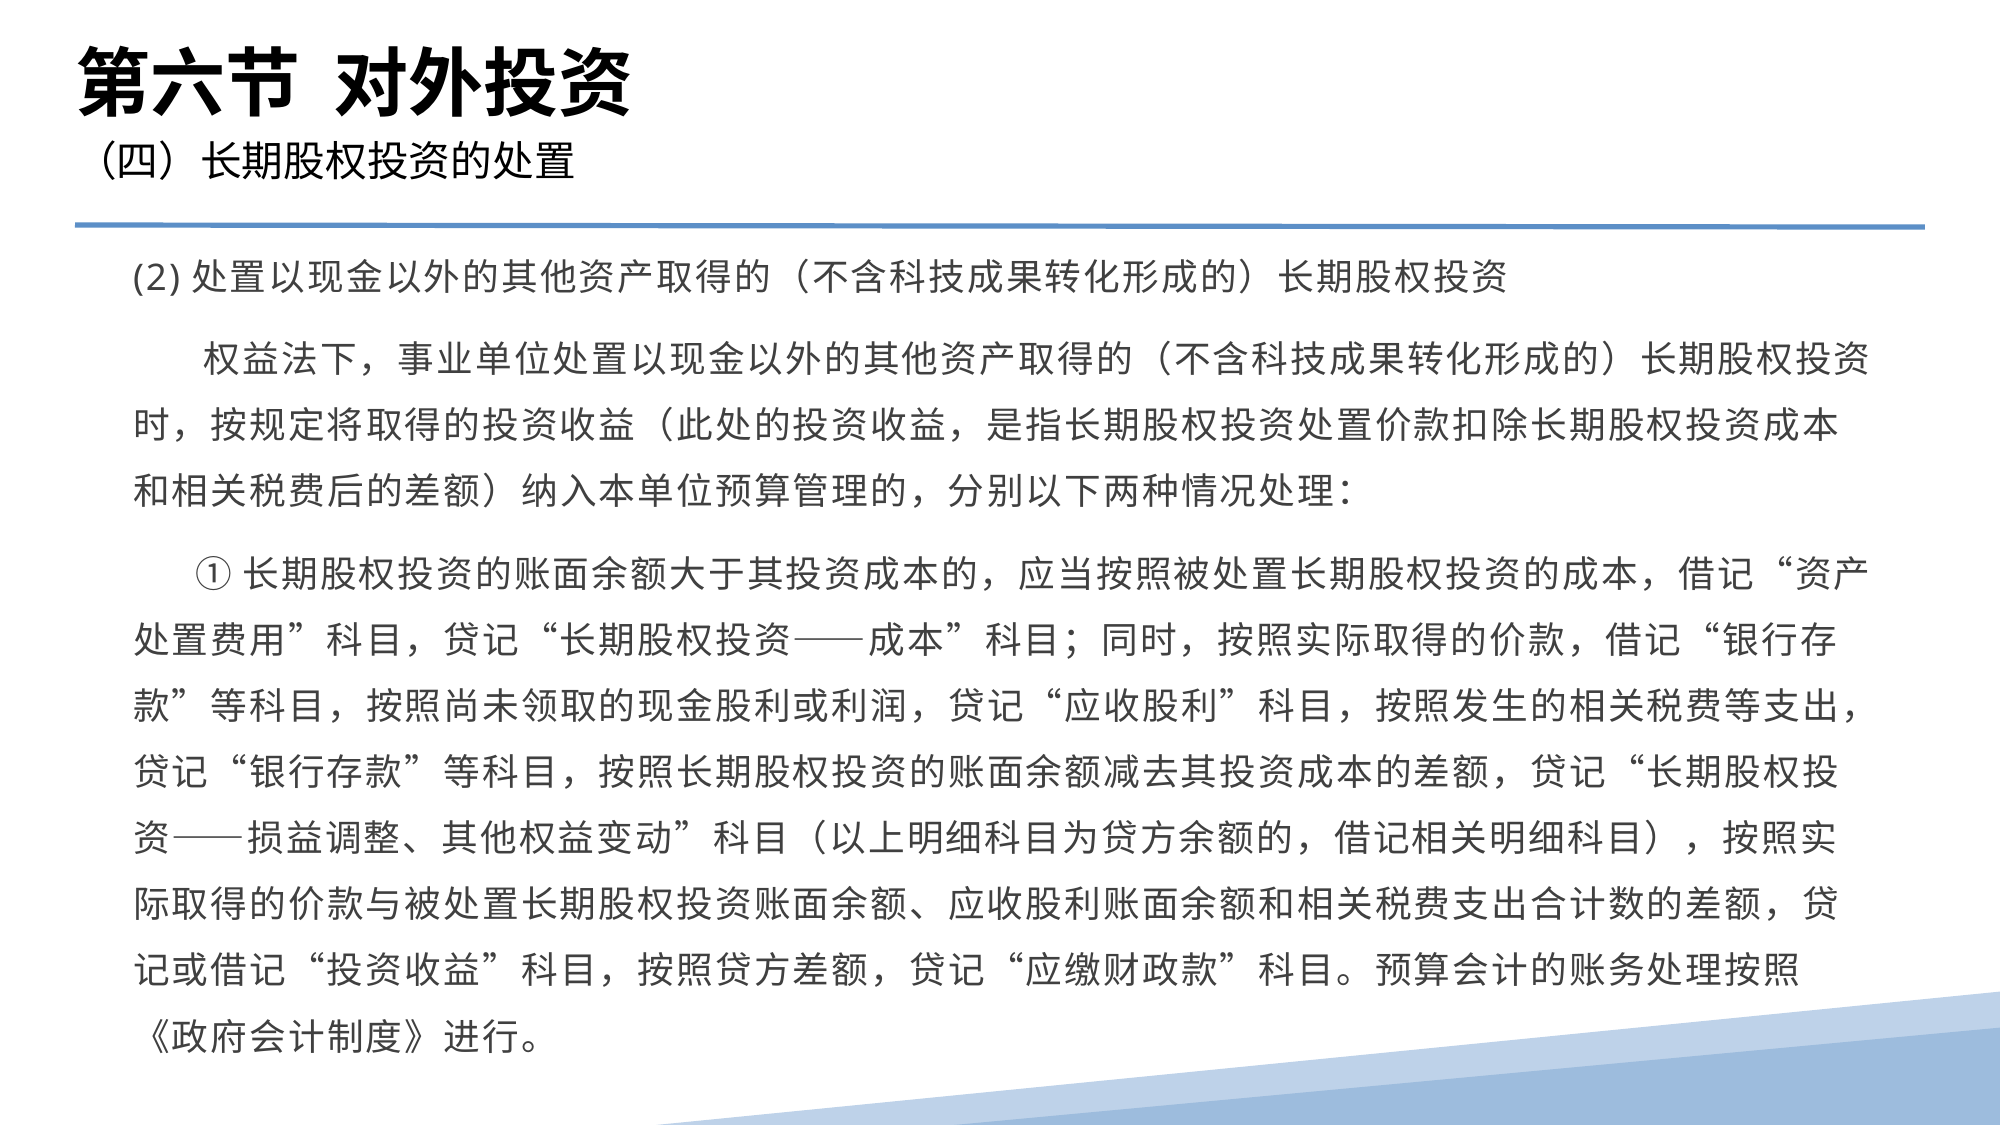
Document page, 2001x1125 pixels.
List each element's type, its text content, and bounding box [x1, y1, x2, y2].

text_box （四）长期股权投资的处置 [75, 124, 1925, 200]
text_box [656, 991, 2000, 1125]
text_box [74, 224, 1925, 228]
text_box 第六节 对外投资 [75, 24, 1925, 124]
text_box (2)处置以现金以外的其他资产取得的（不含科技成果转化形成的）长期股权投资 权益法下，事业单位处置以现金以外的其他资产取得的（不含科技成果转化形成的）长期股权投资时，按规定将取得的投资收益（此处的投资收益，是指长期股权投资处置价款扣除长期股权投资成本和相关税费后的差额）纳入本单位预算管理的，分别以下两种情况处理： ①长期股权投资的账面余额大于其投资成本的，应当按照被处置长期股权投资的成本，借记“资产处置费用”科目，贷记“长期股权投资——成本”科目；同时，按照实际取得的价款，借记“银行存款”等科目，按照尚未领取的现金股利或利润，贷记“应收股利”科目，按照发生的相关税费等支出，贷记“银行存款”等科目，按照长期股权投资的账面余额减去其投资成本的差额，贷记“长期股权投资——损益调整、其他权益变动”科目（以上明细科目为贷方余额的，借记相关明细科目），按照实际取得的价款与被处置长期股权投资账面余额、应收股利账面余额和相关税费支出合计数的差额，贷记或借记“投资收益”科目，按照贷方差额，贷记“应缴财政款”科目。预算会计的账务处理按照《政府会计制度》进行。 [122, 228, 1886, 1062]
